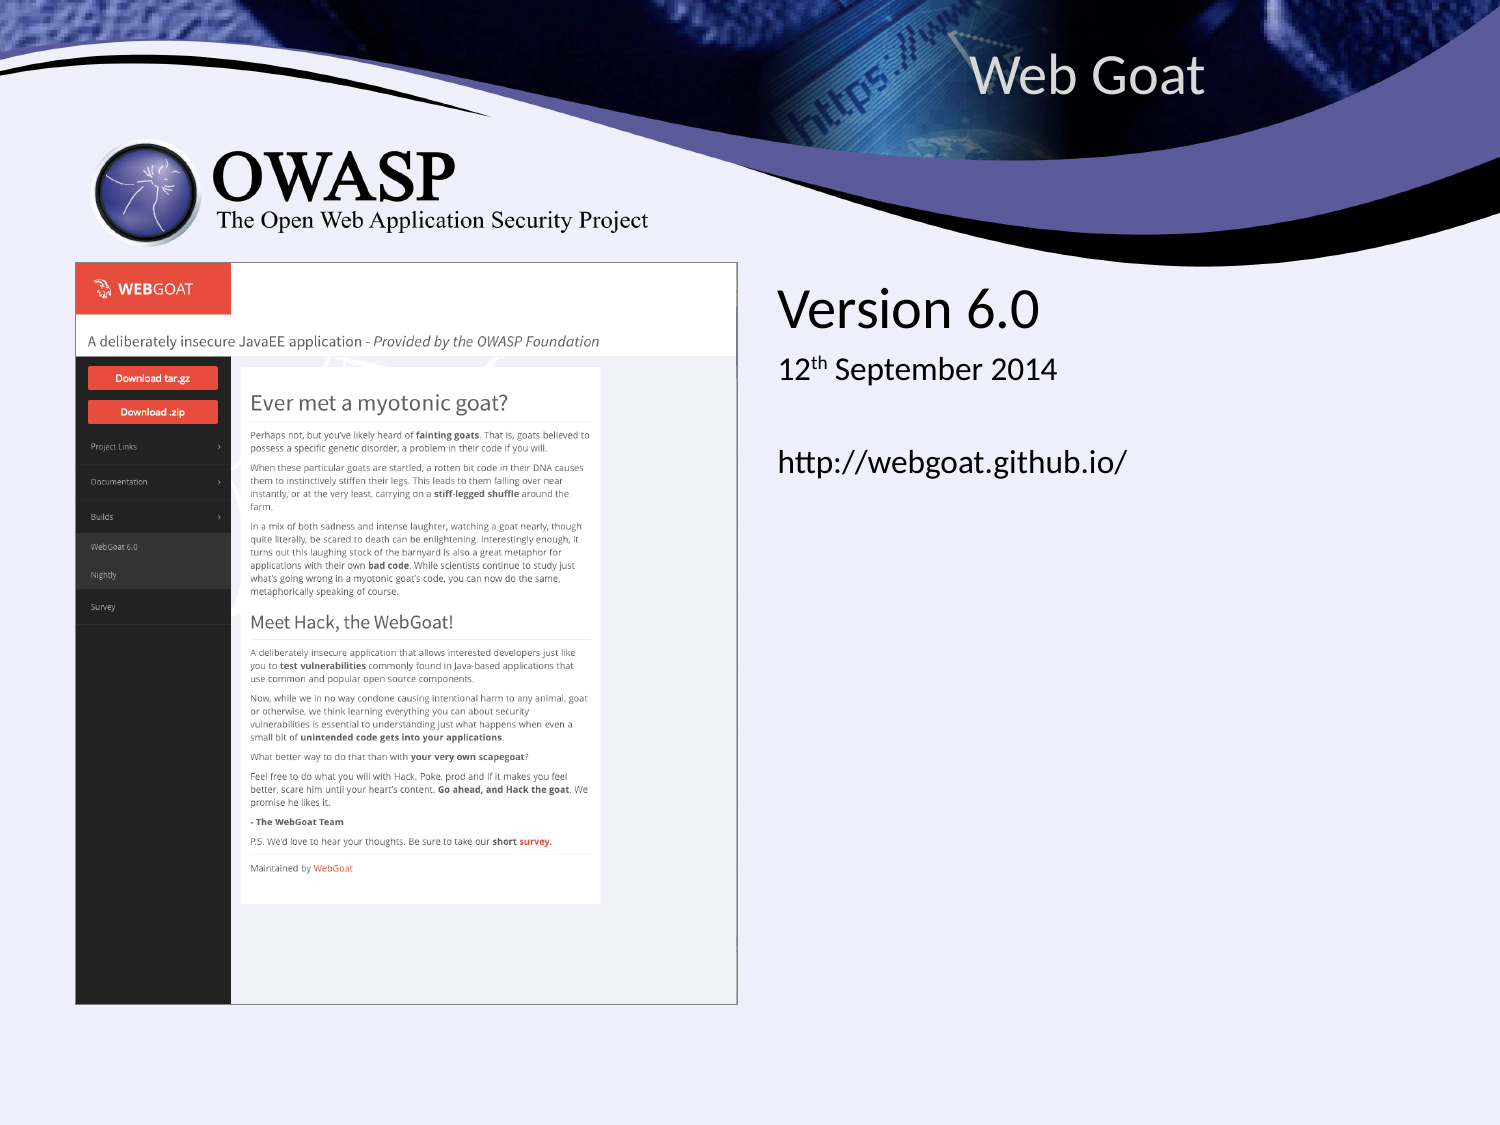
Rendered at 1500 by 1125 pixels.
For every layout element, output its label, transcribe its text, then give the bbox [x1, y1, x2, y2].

list Version 6.0 12th September 2014 http://webgoat.github.io/ [762, 262, 1425, 1005]
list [74, 262, 738, 1006]
title Web Goat [699, 12, 1475, 130]
picture [0, 0, 1500, 1125]
